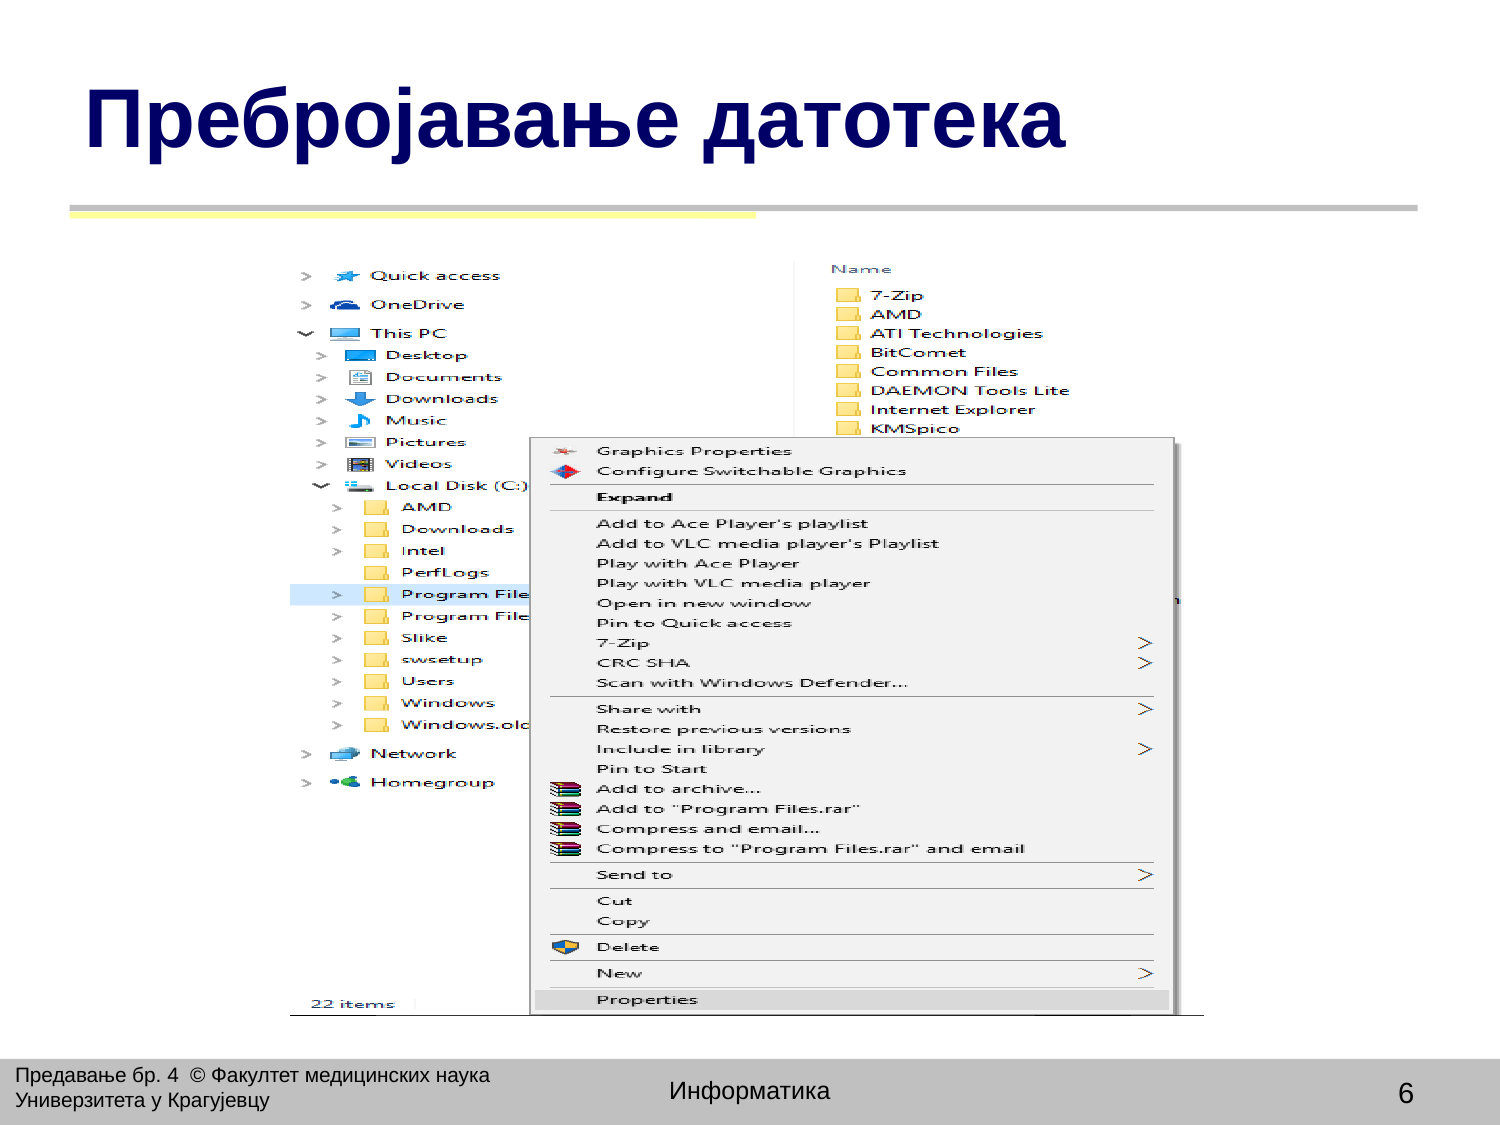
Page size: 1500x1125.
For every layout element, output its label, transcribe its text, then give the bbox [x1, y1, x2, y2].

slide_number Предавање бр. 4 © Факултет медицинских наука Универзитета у Крагујевцу [0, 1053, 602, 1108]
title Пребројавање датотека [69, 19, 1426, 208]
footer Информатика [512, 1066, 988, 1125]
picture [290, 262, 1204, 1017]
slide_number 6 [1079, 1066, 1430, 1125]
